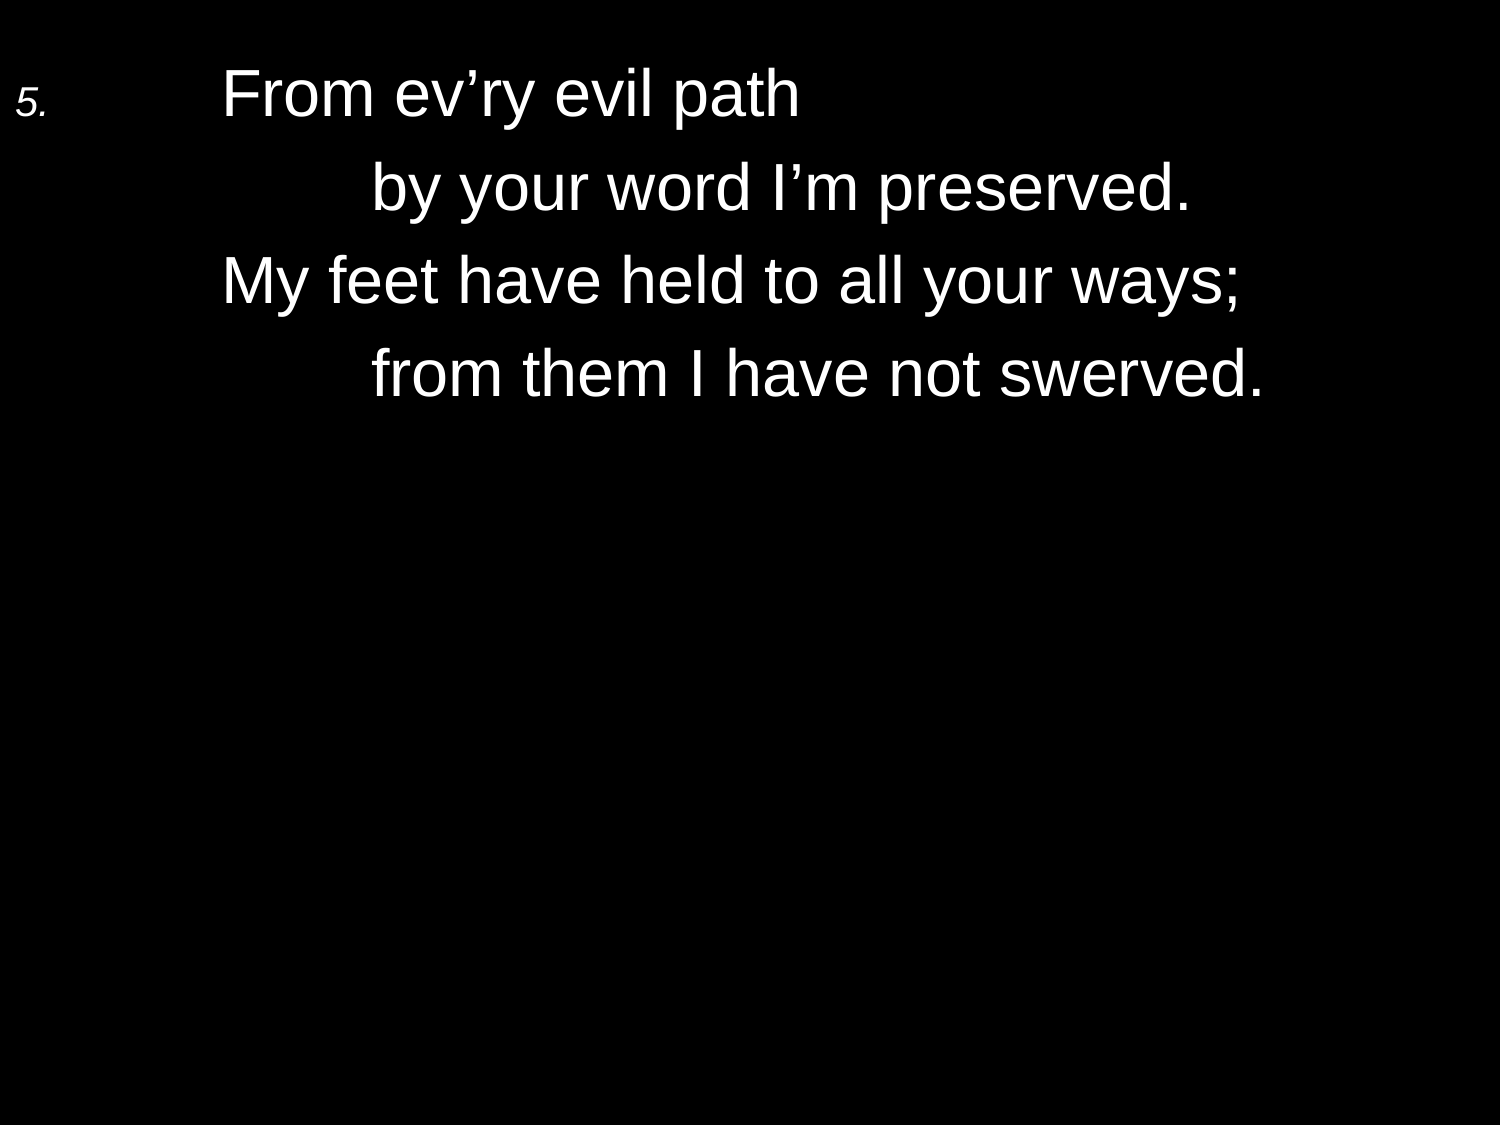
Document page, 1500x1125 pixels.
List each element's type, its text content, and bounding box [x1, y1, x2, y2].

list 5. From ev’ry evil path by your word I’m preserved. My feet have held to all your ways; from them I have not swerved. [0, 42, 1500, 1047]
